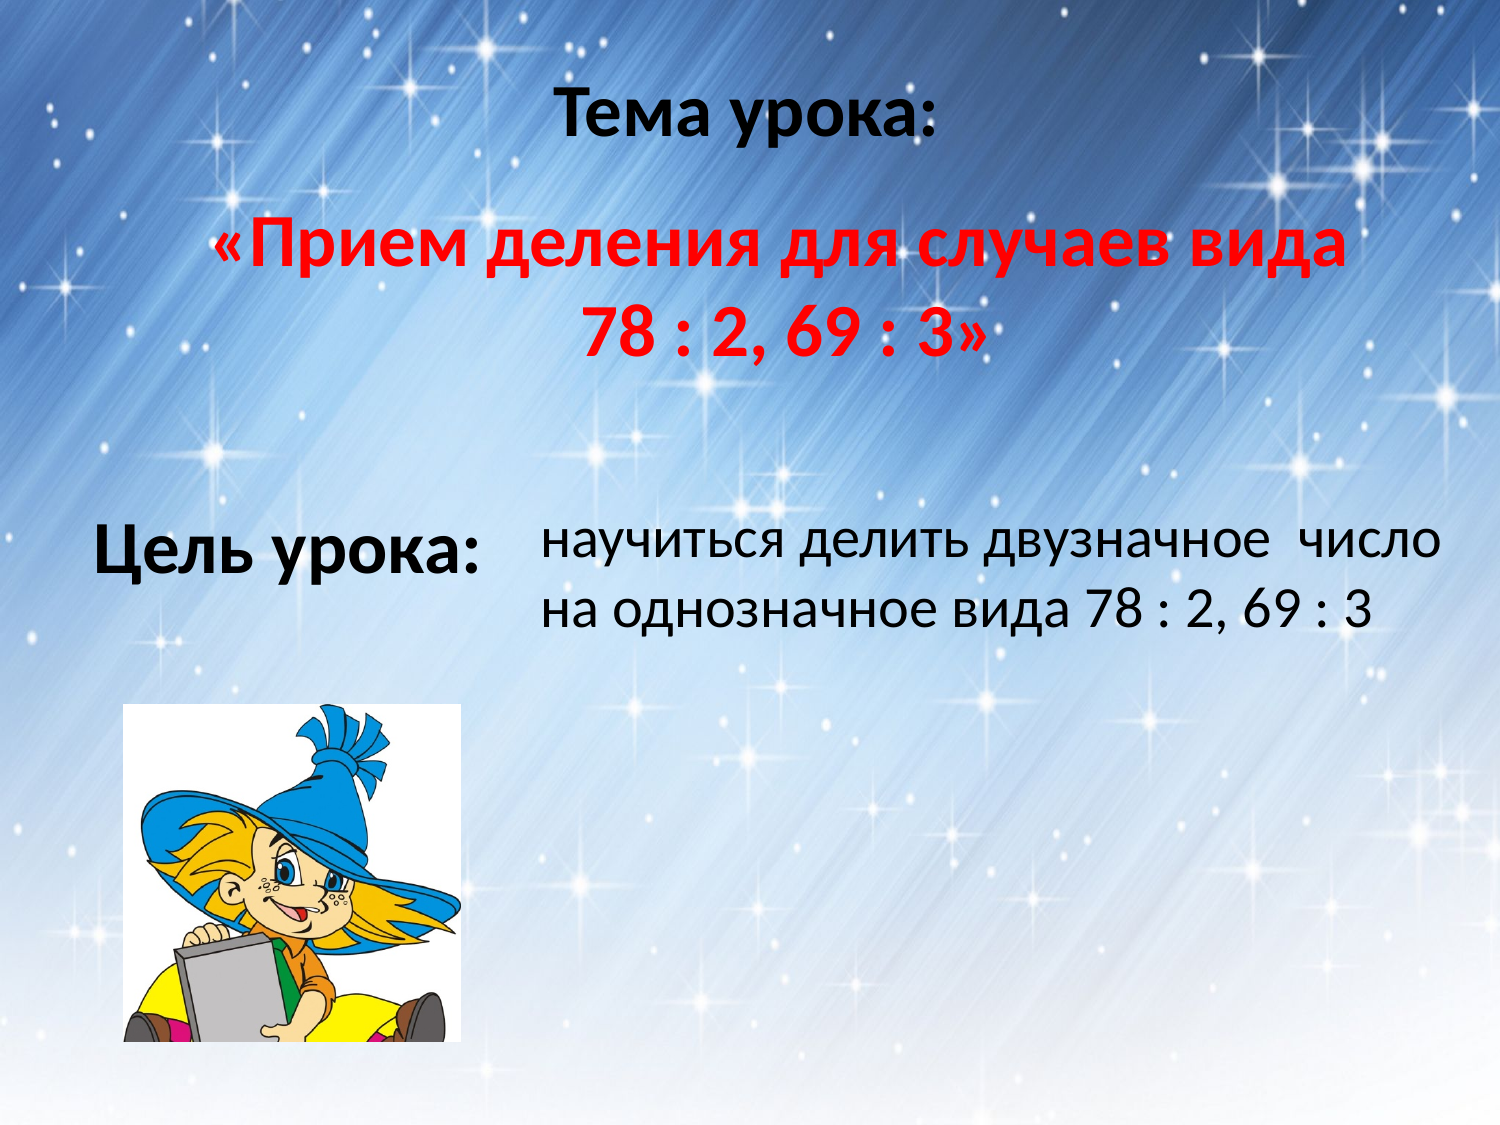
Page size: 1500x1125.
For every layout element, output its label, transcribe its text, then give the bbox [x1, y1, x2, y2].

text_box научиться делить двузначное число на однозначное вида 78 : 2, 69 : 3 [525, 491, 1459, 647]
text_box Тема урока: [539, 54, 955, 160]
text_box Цель урока: [78, 491, 515, 597]
text_box «Прием деления для случаев вида 78 : 2, 69 : 3» [123, 184, 1435, 380]
picture [0, 0, 1500, 1125]
